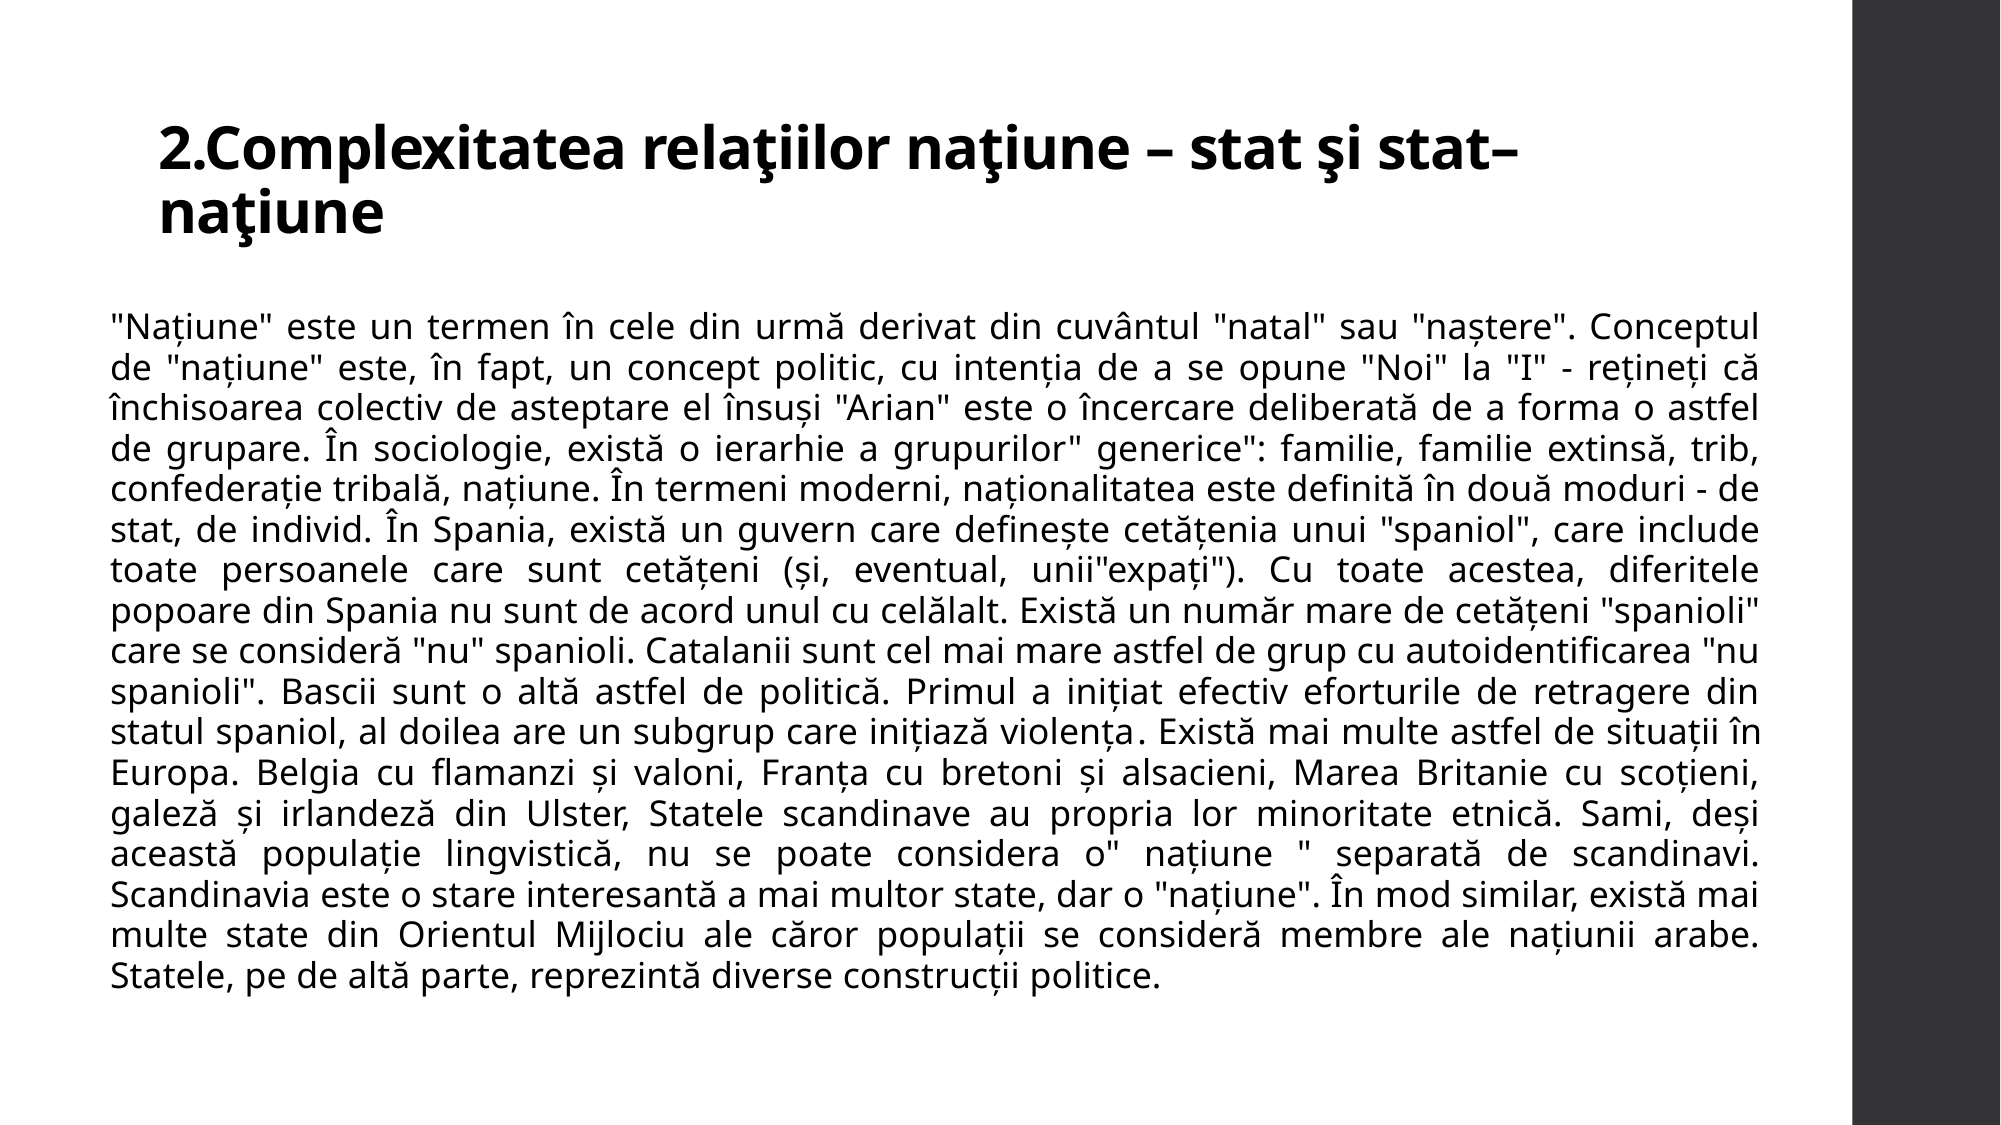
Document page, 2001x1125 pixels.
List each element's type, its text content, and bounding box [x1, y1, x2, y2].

list "Națiune" este un termen în cele din urmă derivat din cuvântul "natal" sau "naștere". Conceptul de "națiune" este, în fapt, un concept politic, cu intenția de a se opune "Noi" la "I" - rețineți că închisoarea colectiv de asteptare el însuși "Arian" este o încercare deliberată de a forma o astfel de grupare. În sociologie, există o ierarhie a grupurilor" generice": familie, familie extinsă, trib, confederație tribală, națiune. În termeni moderni, naționalitatea este definită în două moduri - de stat, de individ. În Spania, există un guvern care definește cetățenia unui "spaniol", care include toate persoanele care sunt cetățeni (și, eventual, unii"expați"). Cu toate acestea, diferitele popoare din Spania nu sunt de acord unul cu celălalt. Există un număr mare de cetățeni "spanioli" care se consideră "nu" spanioli. Catalanii sunt cel mai mare astfel de grup cu autoidentificarea "nu spanioli". Bascii sunt o altă astfel de politică. Primul a inițiat efectiv eforturile de retragere din statul spaniol, al doilea are un subgrup care inițiază violența. Există mai multe astfel de situații în Europa. Belgia cu flamanzi și valoni, Franța cu bretoni și alsacieni, Marea Britanie cu scoțieni, galeză și irlandeză din Ulster, Statele scandinave au propria lor minoritate etnică. Sami, deși această populație lingvistică, nu se poate considera o" națiune " separată de scandinavi. Scandinavia este o stare interesantă a mai multor state, dar o "națiune". În mod similar, există mai multe state din Orientul Mijlociu ale căror populații se consideră membre ale națiunii arabe. Statele, pe de altă parte, reprezintă diverse construcții politice. [95, 299, 1779, 1014]
title 2.Complexitatea relaţiilor naţiune – stat şi stat– naţiune [143, 108, 1734, 299]
